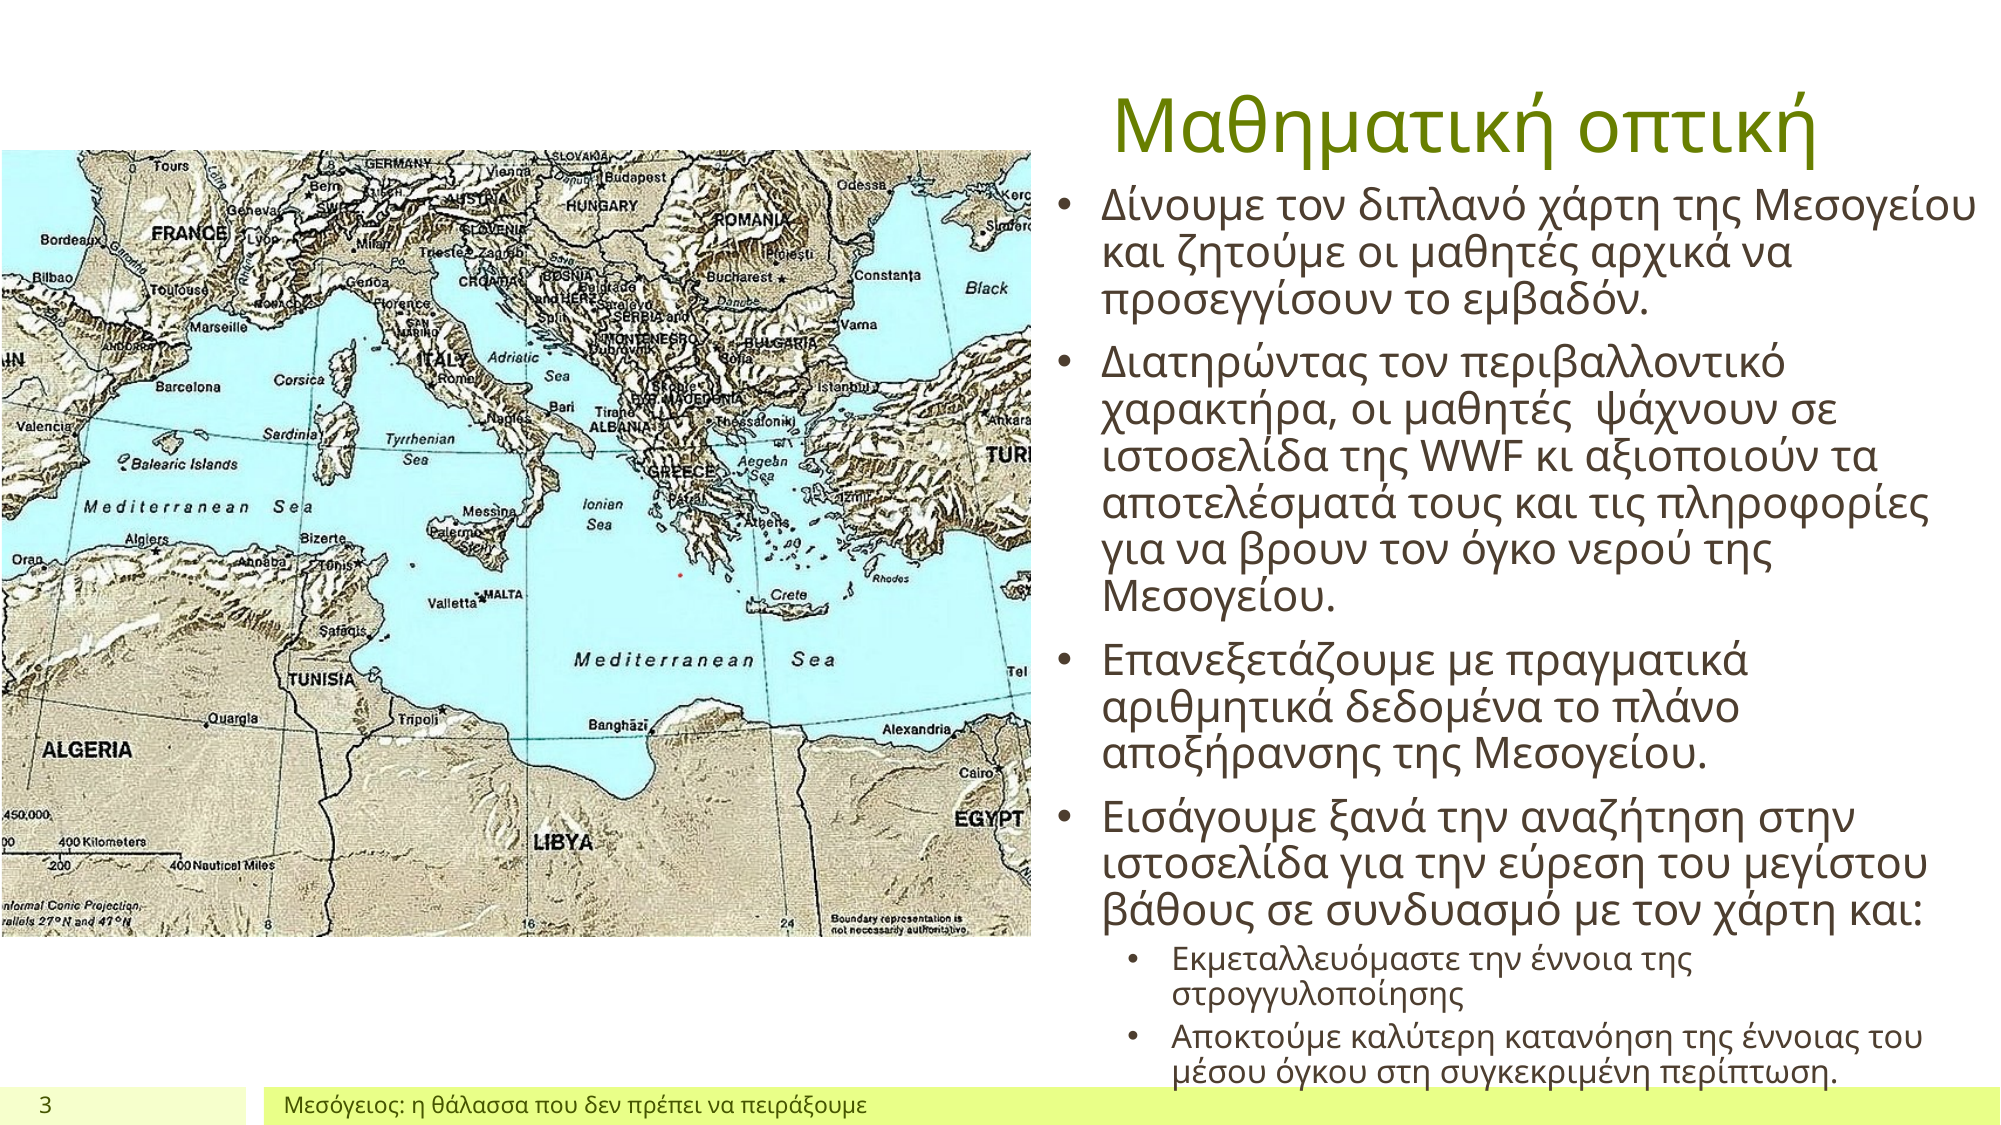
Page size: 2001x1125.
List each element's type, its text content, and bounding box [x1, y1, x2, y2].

footer Μεσόγειος: η θάλασσα που δεν πρέπει να πειράξουμε [268, 1087, 1769, 1125]
list Δίνουμε τον διπλανό χάρτη της Μεσογείου και ζητούμε οι μαθητές αρχικά να προσεγγίσουν το εμβαδόν. Διατηρώντας τον περιβαλλοντικό χαρακτήρα, οι μαθητές ψάχνουν σε ιστοσελίδα της WWF κι αξιοποιούν τα αποτελέσματά τους και τις πληροφορίες για να βρουν τον όγκο νερού της Μεσογείου. Επανεξετάζουμε με πραγματικά αριθμητικά δεδομένα το πλάνο αποξήρανσης της Μεσογείου. Εισάγουμε ξανά την αναζήτηση στην ιστοσελίδα για την εύρεση του μεγίστου βάθους σε συνδυασμό με τον χάρτη και: Εκμεταλλευόμαστε την έννοια της στρογγυλοποίησης Αποκτούμε καλύτερη κατανόηση της έννοιας του μέσου όγκου στη συγκεκριμένη περίπτωση. [1041, 175, 2000, 1100]
title Μαθηματική οπτική [1096, 25, 1965, 175]
picture [1, 150, 1031, 937]
slide_number 3 [0, 1087, 68, 1125]
